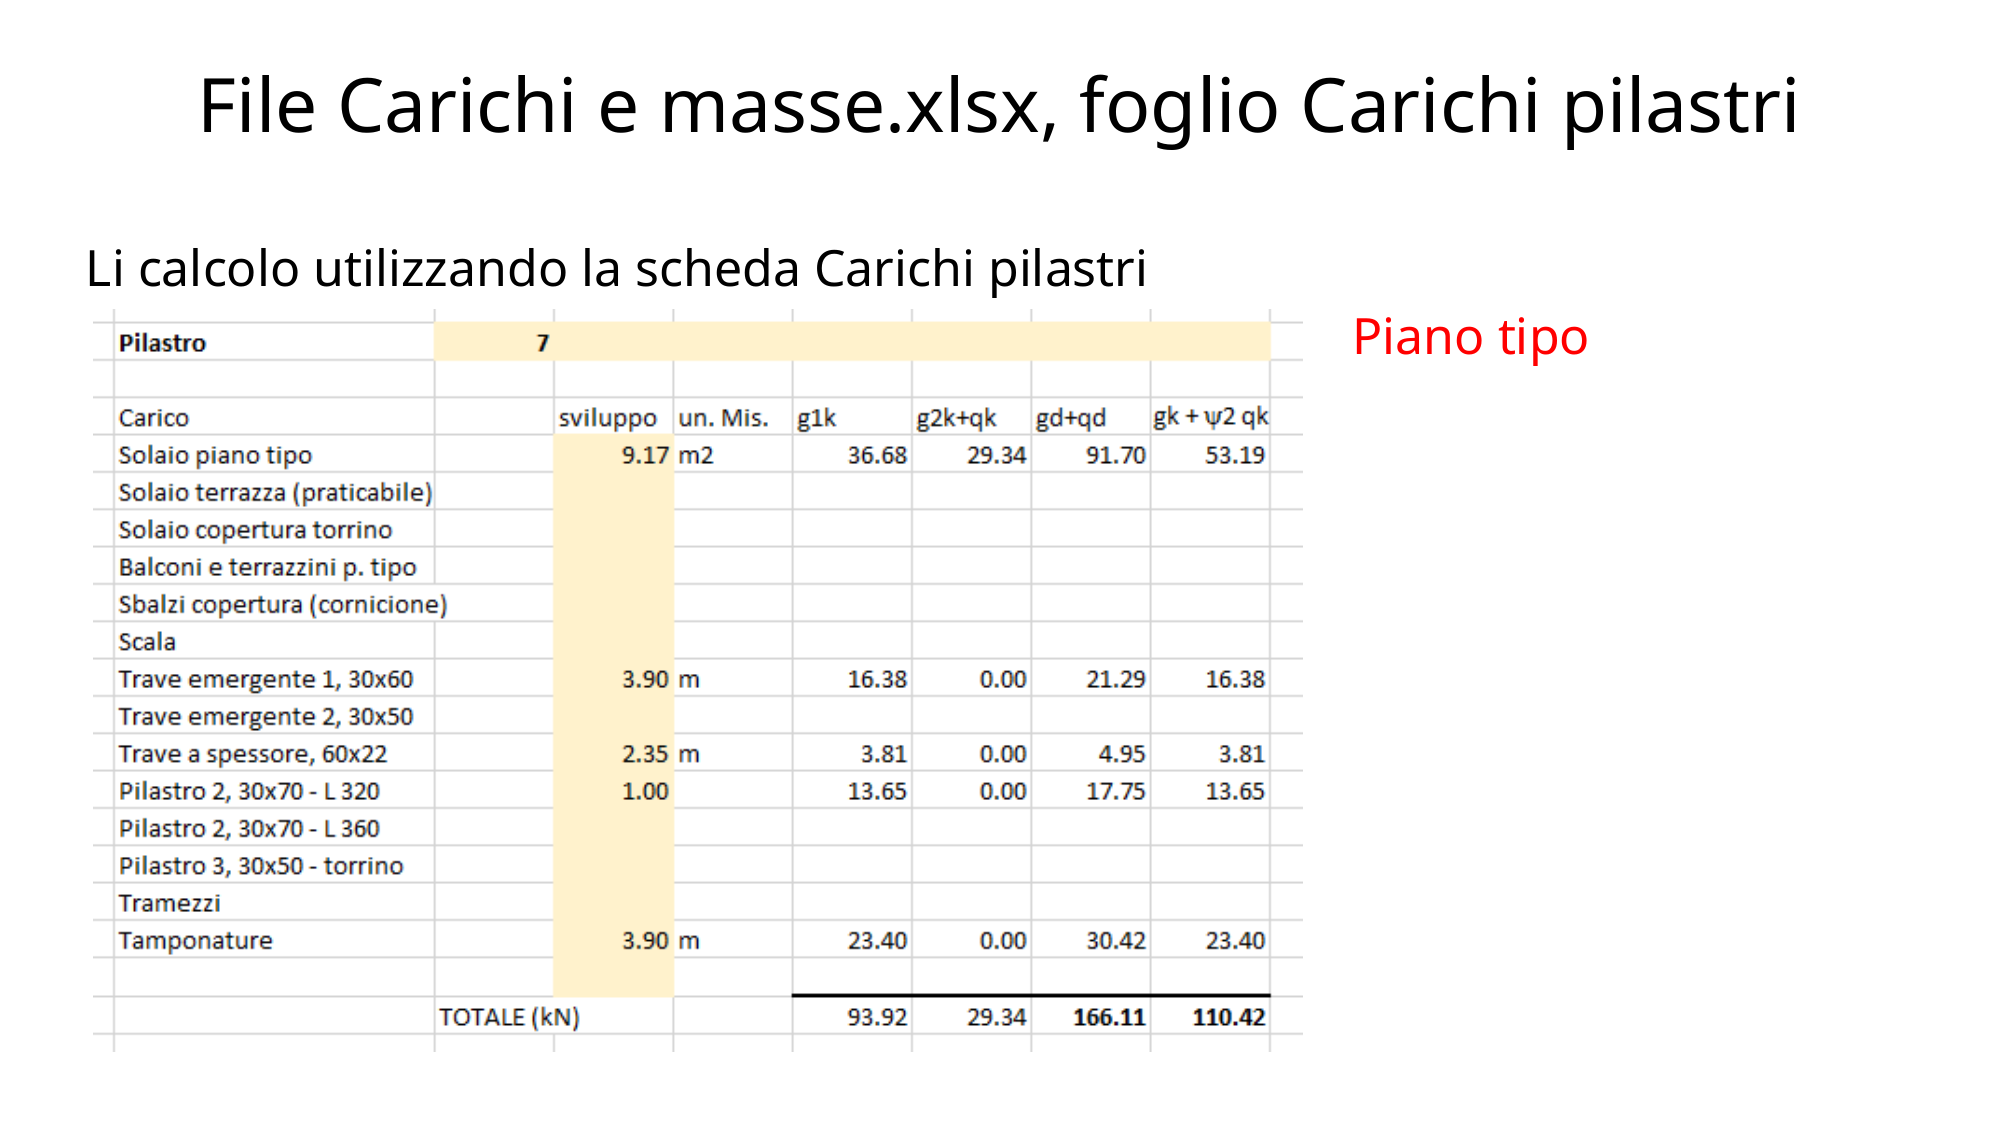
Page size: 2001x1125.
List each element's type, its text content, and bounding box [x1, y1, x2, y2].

picture [93, 310, 1303, 1052]
title File Carichi e masse.xlsx, foglio Carichi pilastri [137, 0, 1863, 218]
list Li calcolo utilizzando la scheda Carichi pilastri [70, 236, 1902, 310]
text_box Piano tipo [1338, 310, 1788, 384]
